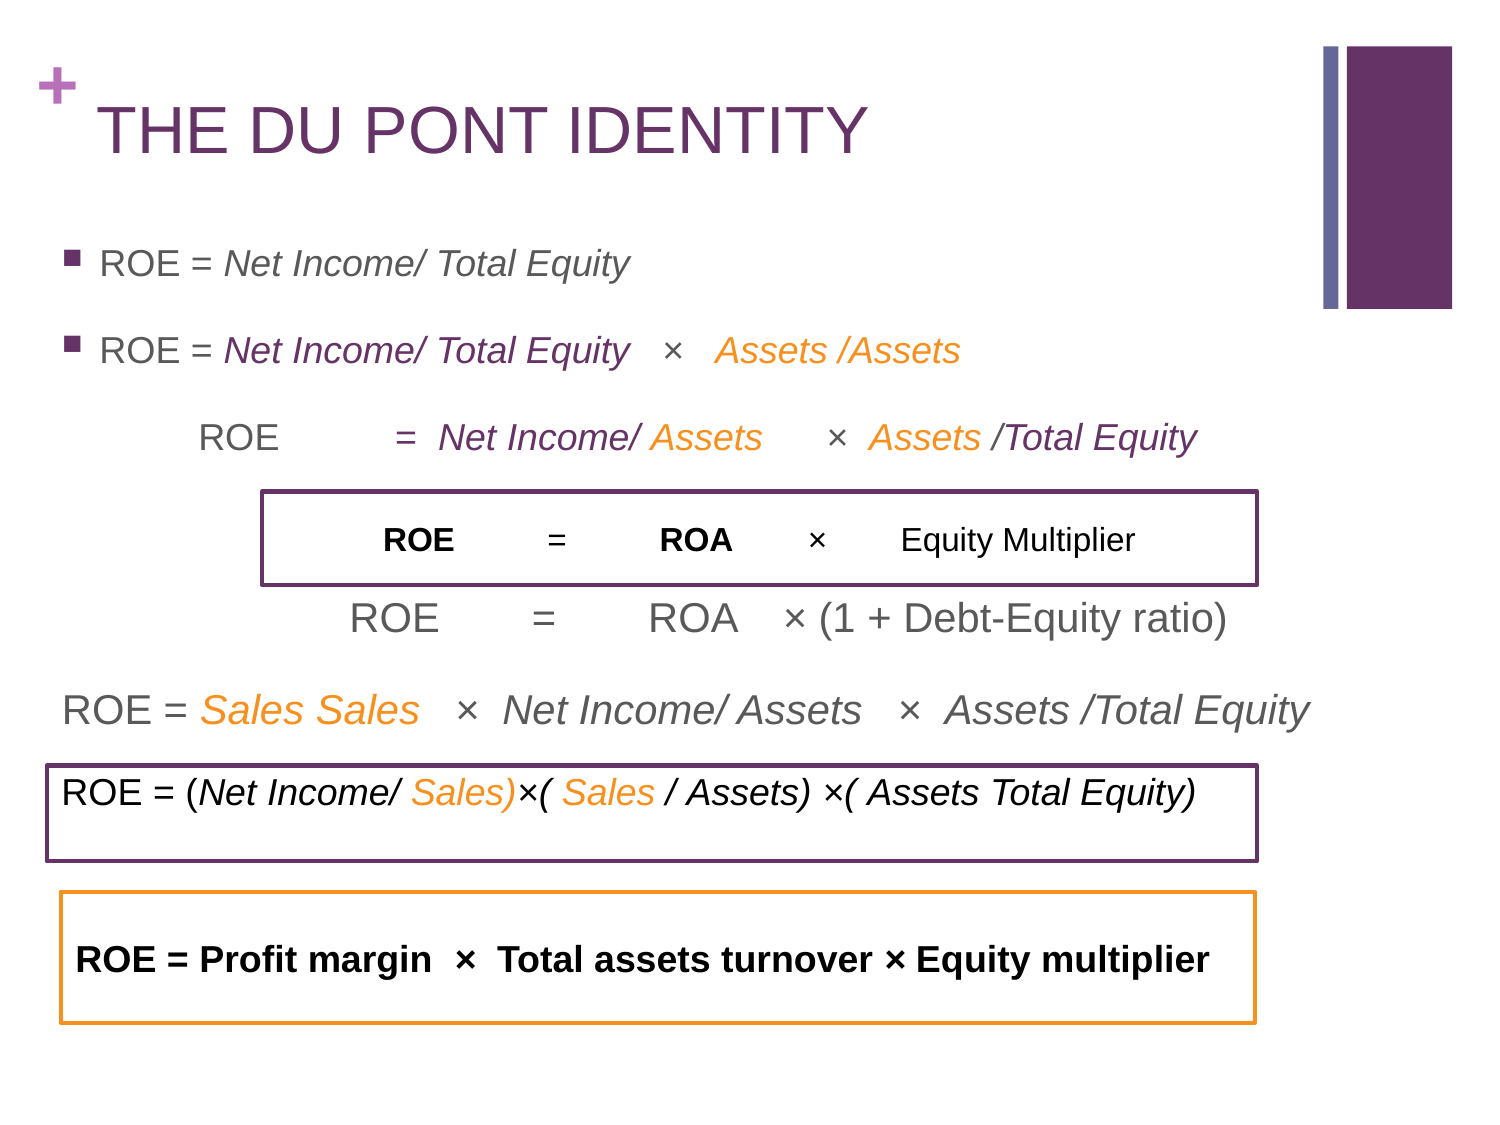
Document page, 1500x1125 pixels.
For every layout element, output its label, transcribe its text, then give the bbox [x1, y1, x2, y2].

text_box ROE = Profit margin × Total assets turnover × Equity multiplier [59, 890, 1257, 1025]
text_box ROE = (Net Income/ Sales)×( Sales / Assets) ×( Assets Total Equity) [45, 763, 1259, 863]
title THE DU PONT IDENTITY [81, 79, 1322, 188]
text_box ROE = ROA × Equity Multiplier [260, 489, 1259, 587]
list ROE = Net Income/ Total Equity ROE = Net Income/ Total Equity × Assets /Assets ROE = Net Income/ Assets × Assets /Total Equity ROE = ROA × (1 + Debt-Equity ratio) ROE = Sales Sales × Net Income/ Assets × Assets /Total Equity [46, 231, 1370, 1070]
